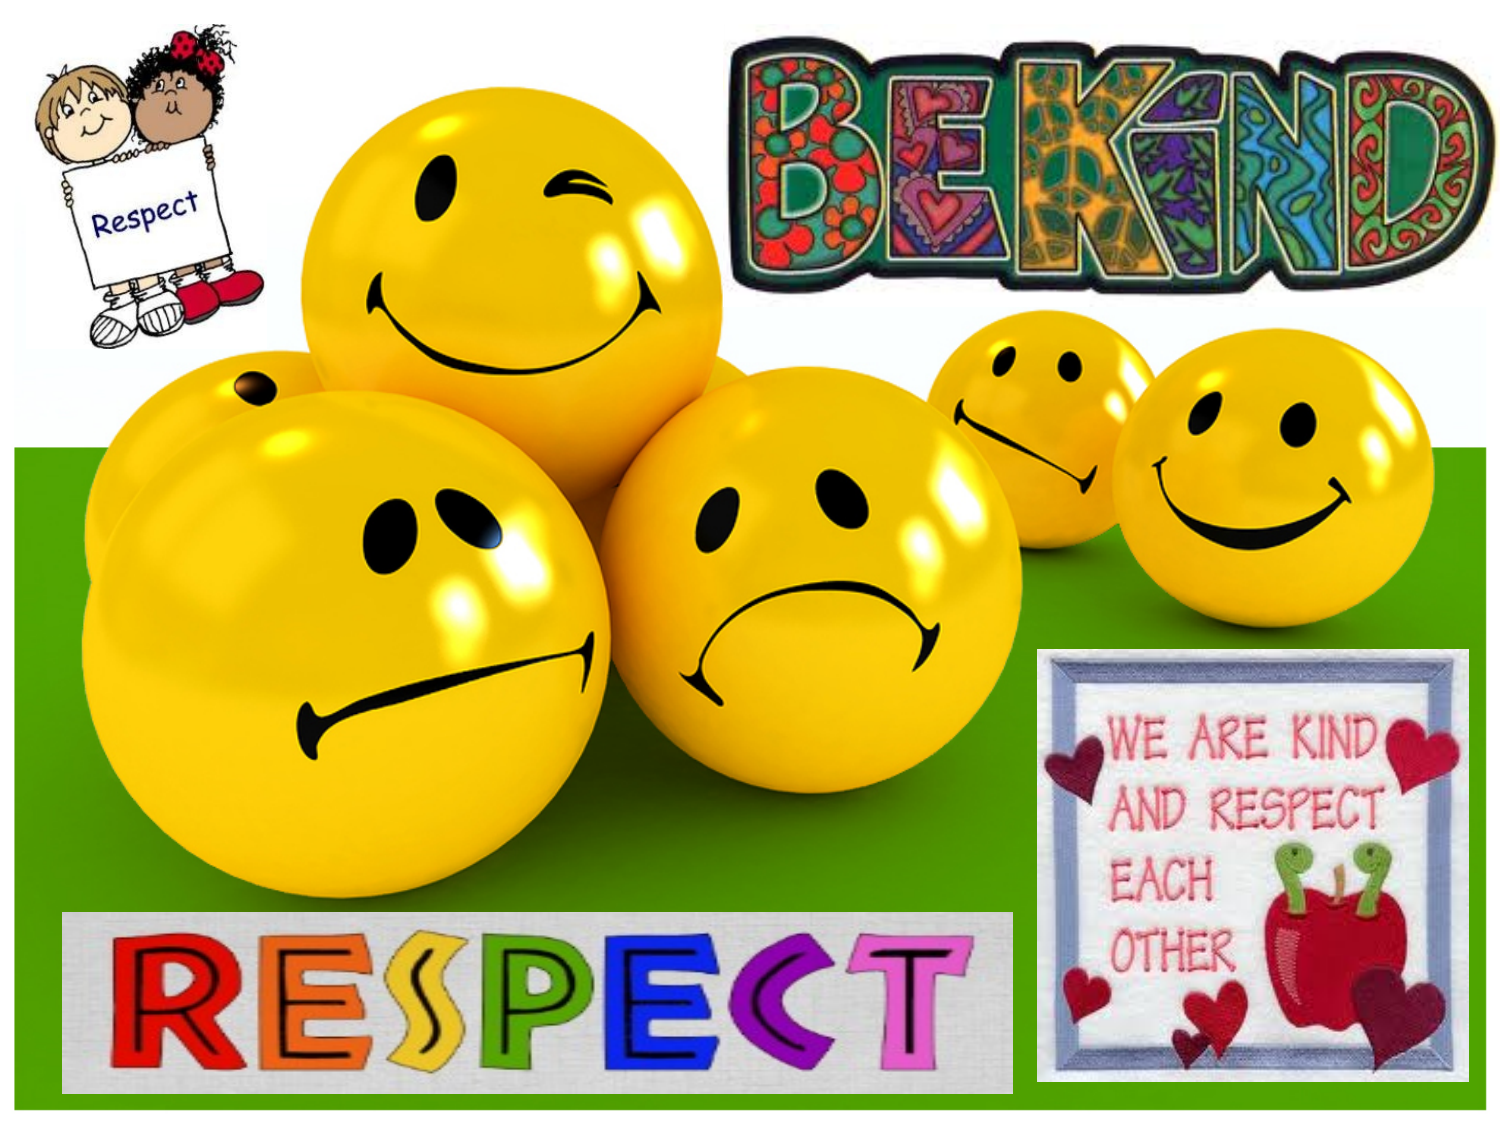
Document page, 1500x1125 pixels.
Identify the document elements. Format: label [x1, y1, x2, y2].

subtitle [112, 849, 1437, 1125]
picture [0, 0, 1500, 1125]
